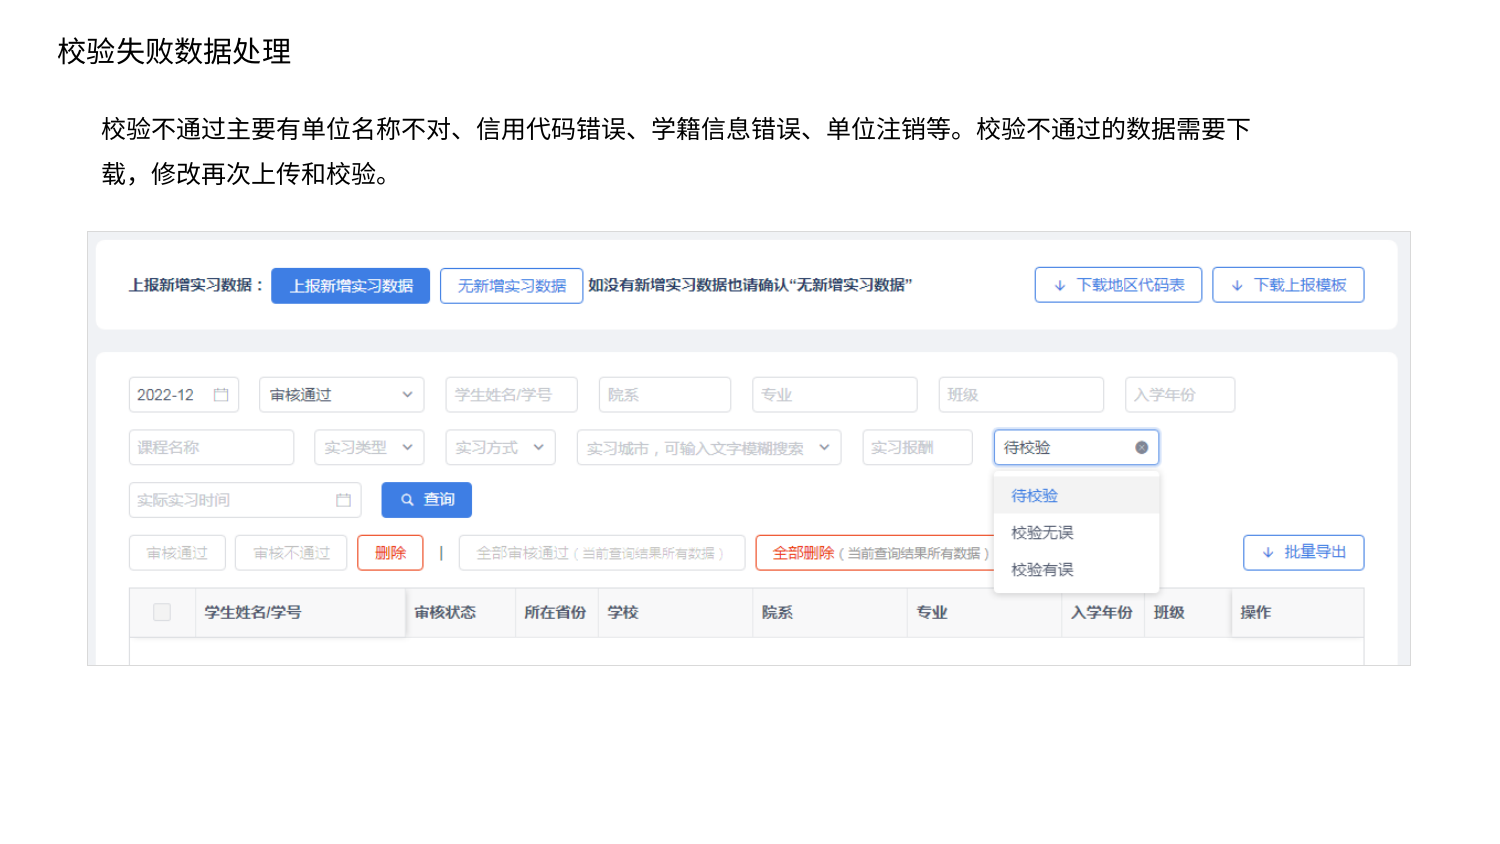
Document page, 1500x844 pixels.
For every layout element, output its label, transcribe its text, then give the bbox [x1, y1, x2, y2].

text_box 校验不通过主要有单位名称不对、信用代码错误、学籍信息错误、单位注销等。校验不通过的数据需要下载，修改再次上传和校验。 [87, 91, 1281, 196]
picture [87, 231, 1411, 666]
title 校验失败数据处理 [42, 11, 939, 77]
